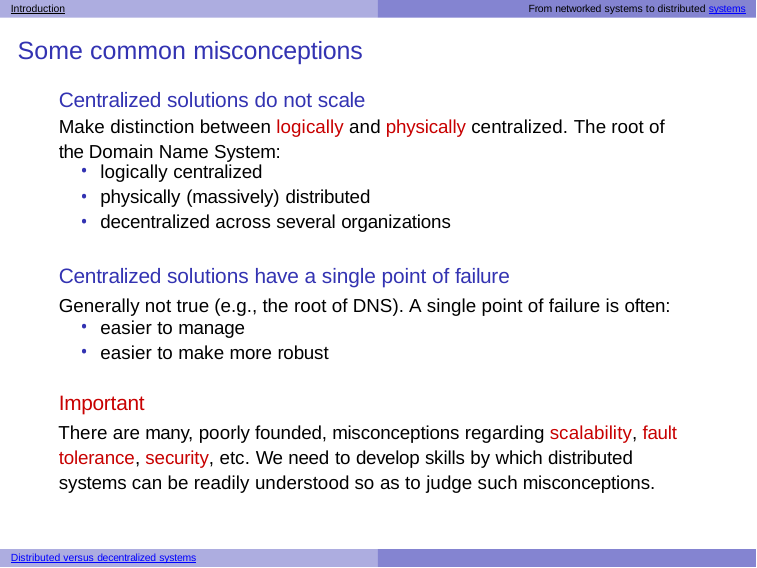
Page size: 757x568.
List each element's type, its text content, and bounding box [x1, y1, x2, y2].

title Some common misconceptions [15, 32, 418, 130]
text_box Centralized solutions do not scale Make distinction between logically and physically centralized. The root of the Domain Name System: logically centralized physically (massively) distributed decentralized across several organizations Centralized solutions have a single point of failure Generally not true (e.g., the root of DNS). A single point of failure is often: easier to manage easier to make more robust Important There are many, poorly founded, misconceptions regarding scalability, fault tolerance, security, etc. We need to develop skills by which distributed systems can be readily understood so as to judge such misconceptions. [48, 81, 701, 493]
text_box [0, 548, 757, 568]
text_box Introduction From networked systems to distributed systems [8, 0, 748, 15]
